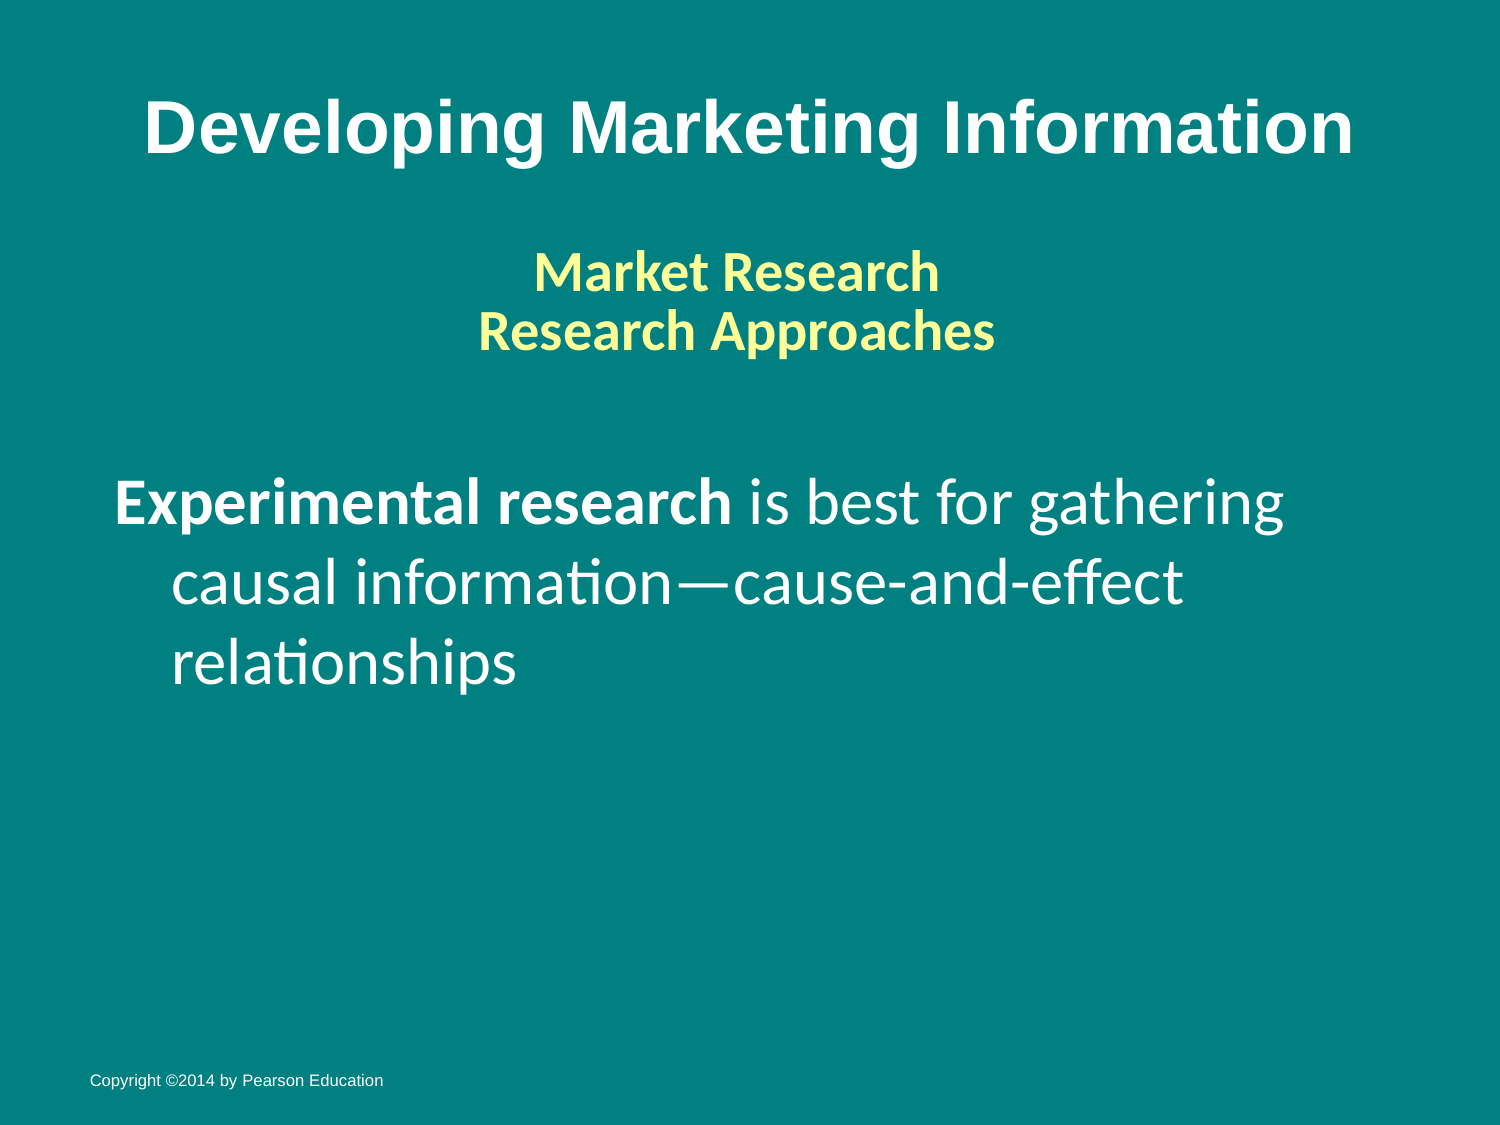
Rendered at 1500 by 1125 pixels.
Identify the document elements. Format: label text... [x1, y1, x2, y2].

list Experimental research is best for gathering causal information—cause-and-effect relationships [99, 449, 1376, 1125]
text_box Copyright ©2014 by Pearson Education [74, 1062, 825, 1098]
title Developing Marketing Information [112, 37, 1388, 226]
list Market Research Research Approaches [149, 237, 1326, 301]
